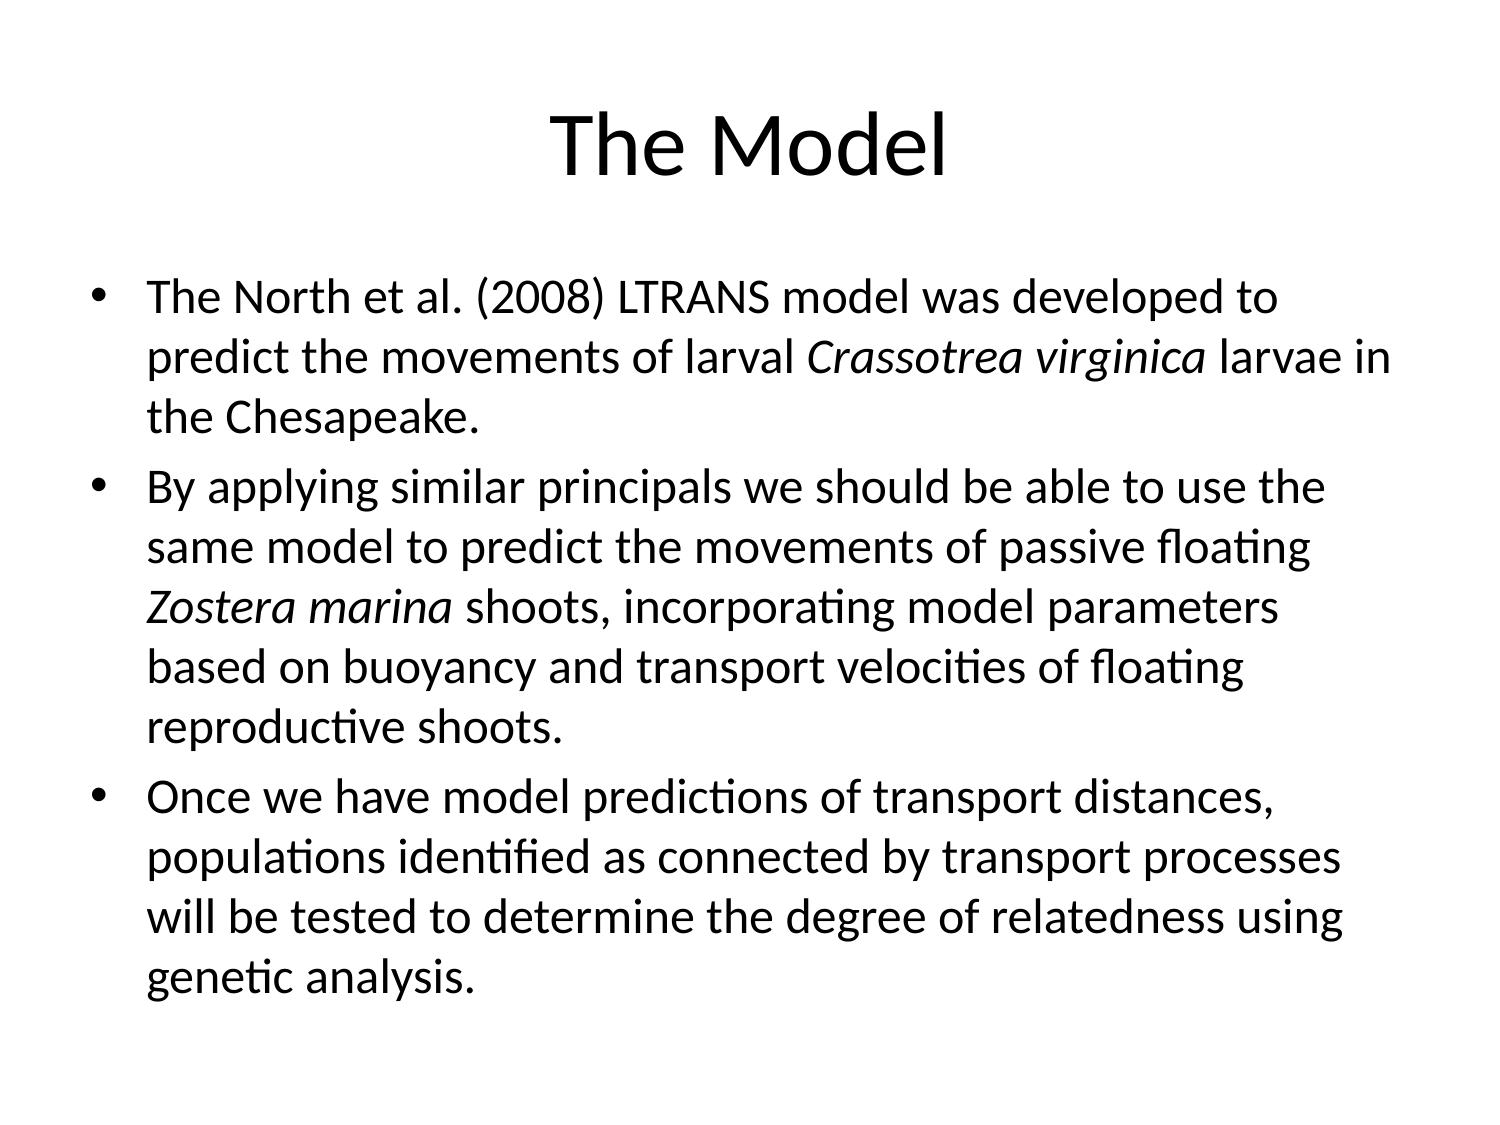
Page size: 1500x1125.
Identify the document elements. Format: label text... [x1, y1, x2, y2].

title The Model [75, 45, 1425, 233]
list The North et al. (2008) LTRANS model was developed to predict the movements of larval Crassotrea virginica larvae in the Chesapeake. By applying similar principals we should be able to use the same model to predict the movements of passive floating Zostera marina shoots, incorporating model parameters based on buoyancy and transport velocities of floating reproductive shoots. Once we have model predictions of transport distances, populations identified as connected by transport processes will be tested to determine the degree of relatedness using genetic analysis. [75, 256, 1425, 1012]
